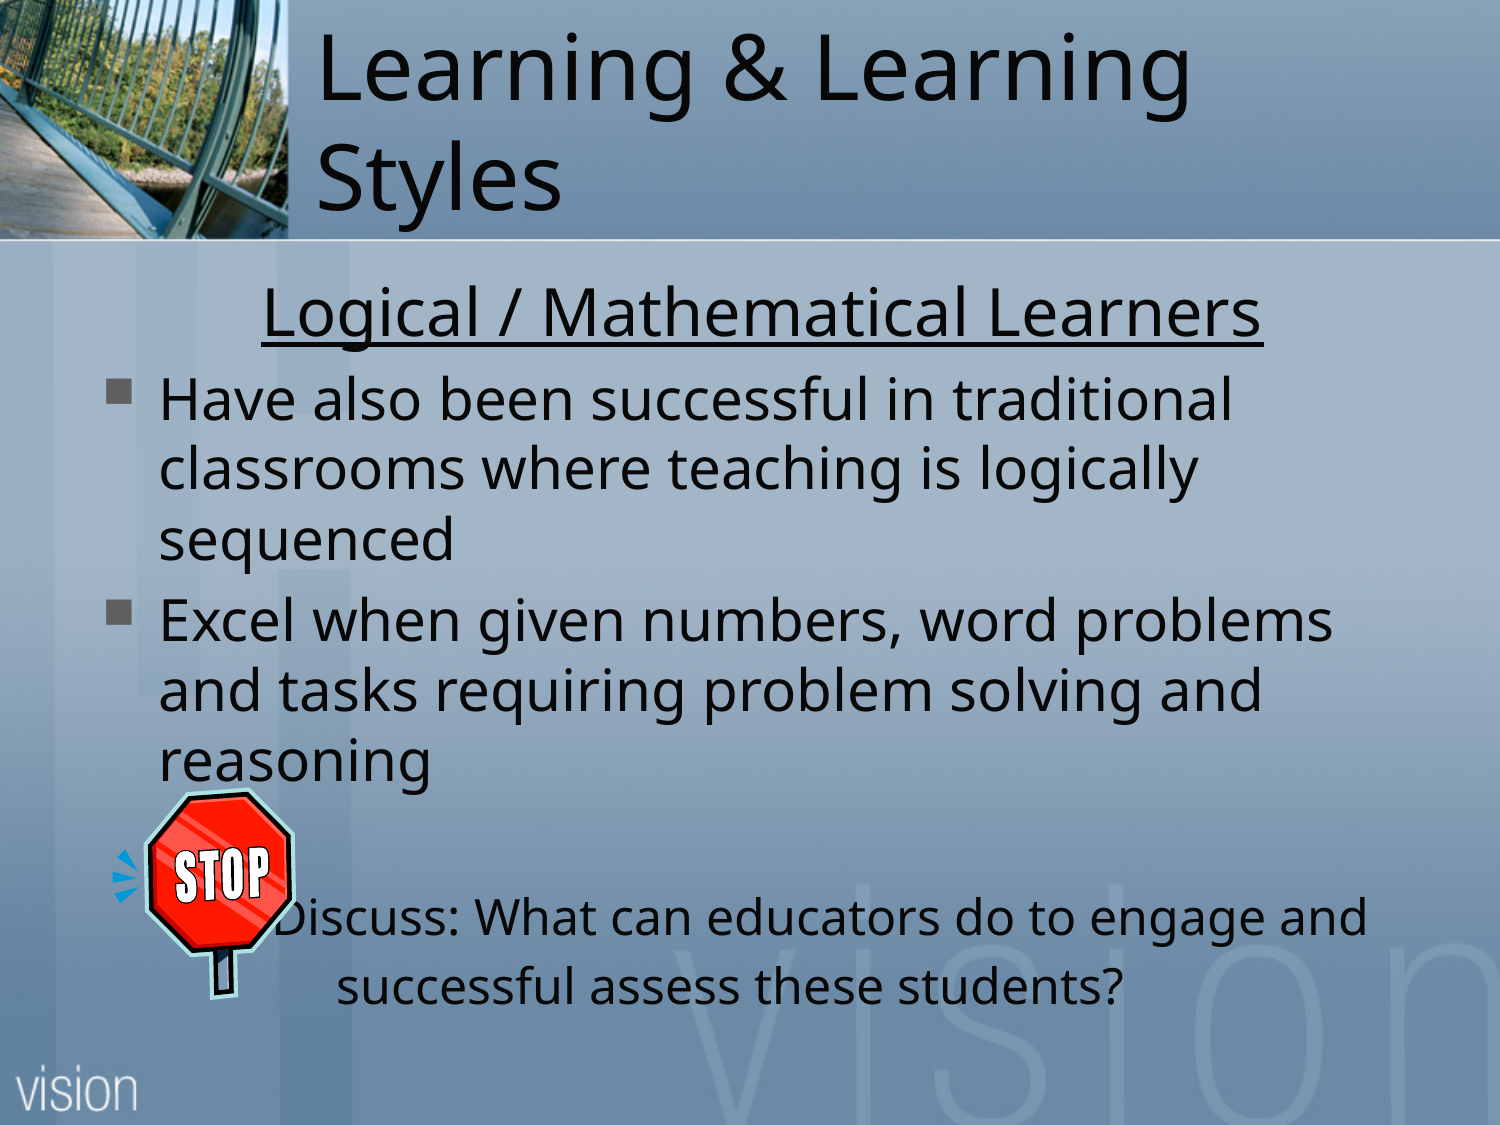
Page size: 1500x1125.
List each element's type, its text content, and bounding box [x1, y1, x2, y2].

picture [0, 0, 1500, 1125]
list Logical / Mathematical Learners Have also been successful in traditional classrooms where teaching is logically sequenced Excel when given numbers, word problems and tasks requiring problem solving and reasoning Discuss: What can educators do to engage and successful assess these students? [87, 262, 1438, 1096]
title Learning & Learning Styles [299, 30, 1462, 207]
